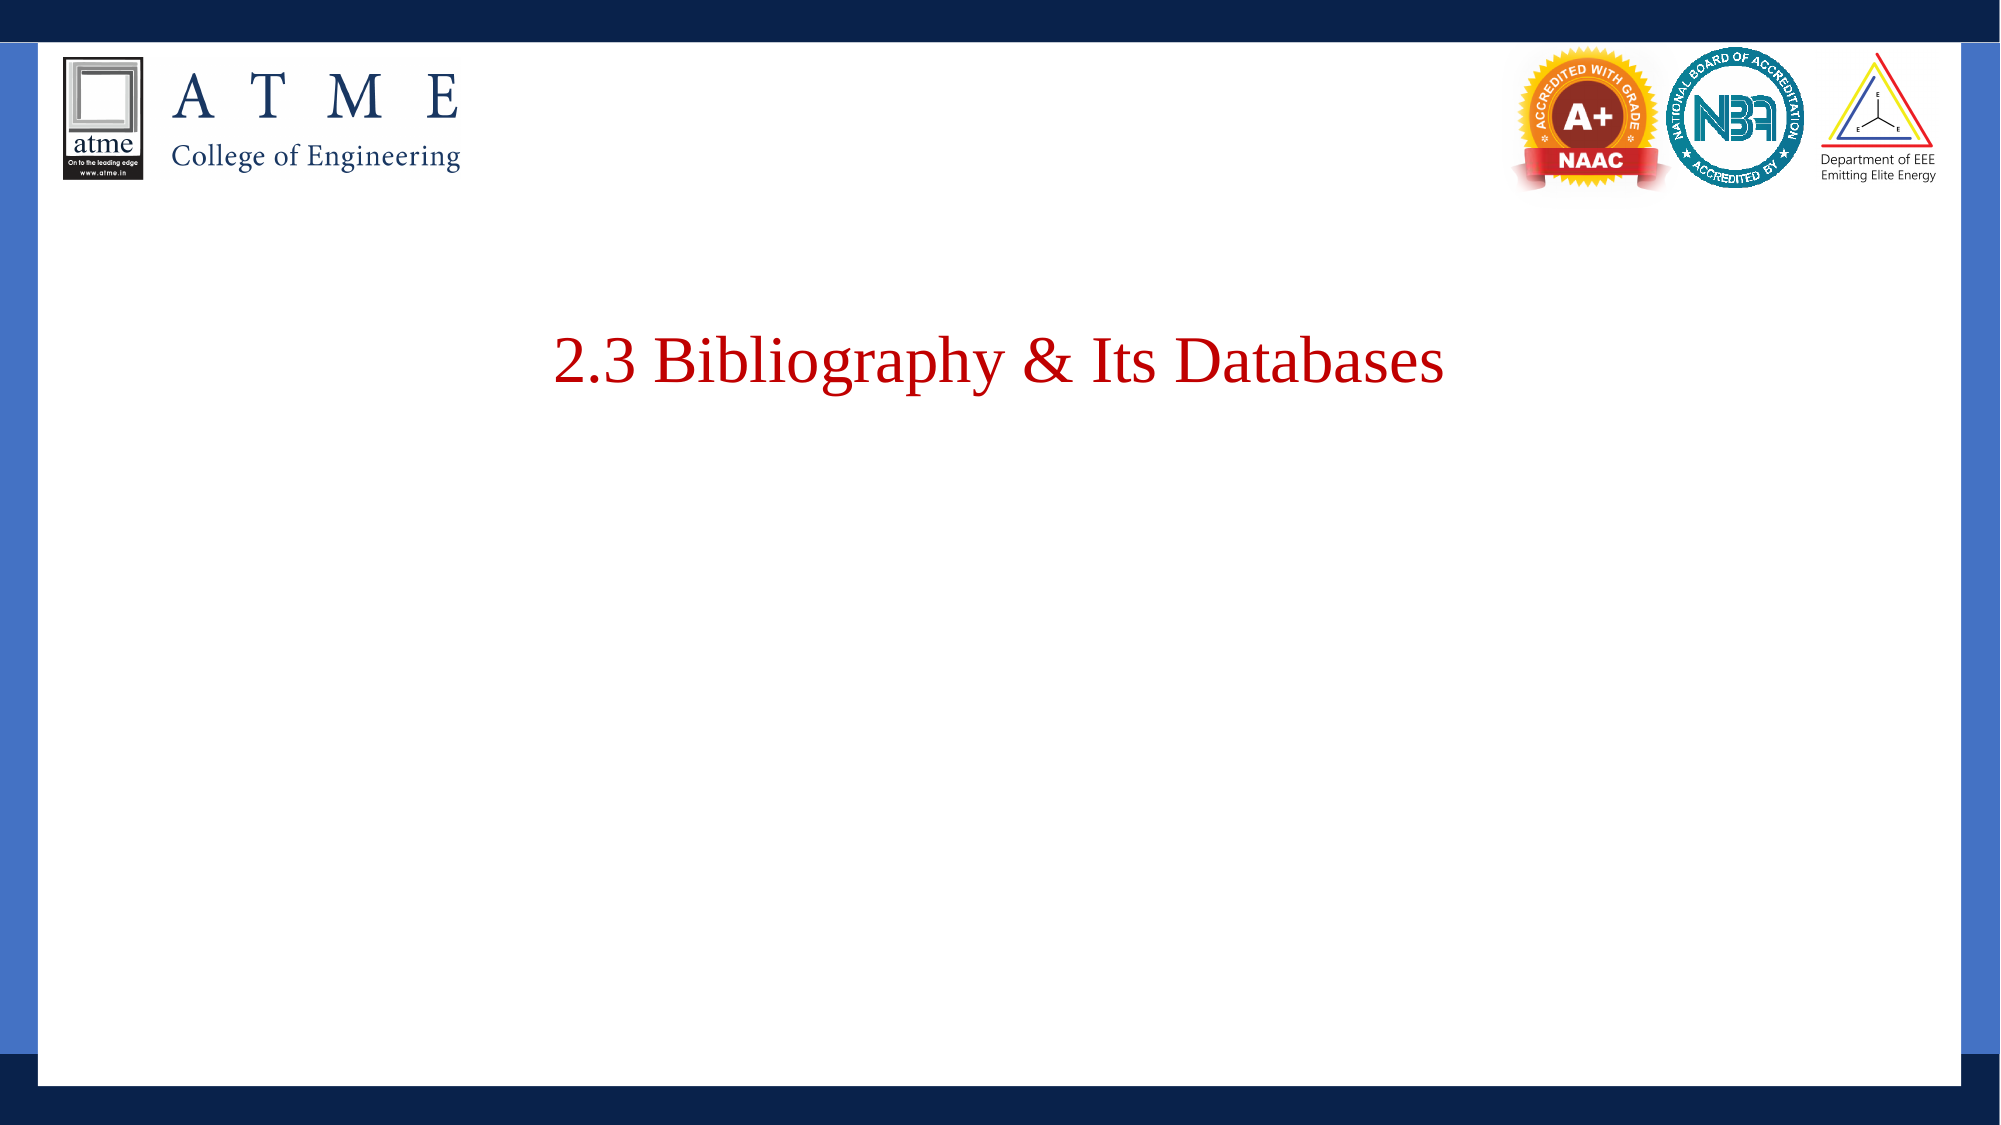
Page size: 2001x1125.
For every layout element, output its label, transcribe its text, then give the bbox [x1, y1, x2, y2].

picture [1531, 60, 1651, 180]
picture [0, 0, 2000, 43]
picture [63, 57, 461, 180]
list 2.3 Bibliography & Its Databases [190, 231, 1810, 667]
picture [0, 1054, 2000, 1125]
picture [1815, 49, 1939, 184]
picture [1666, 47, 1804, 188]
